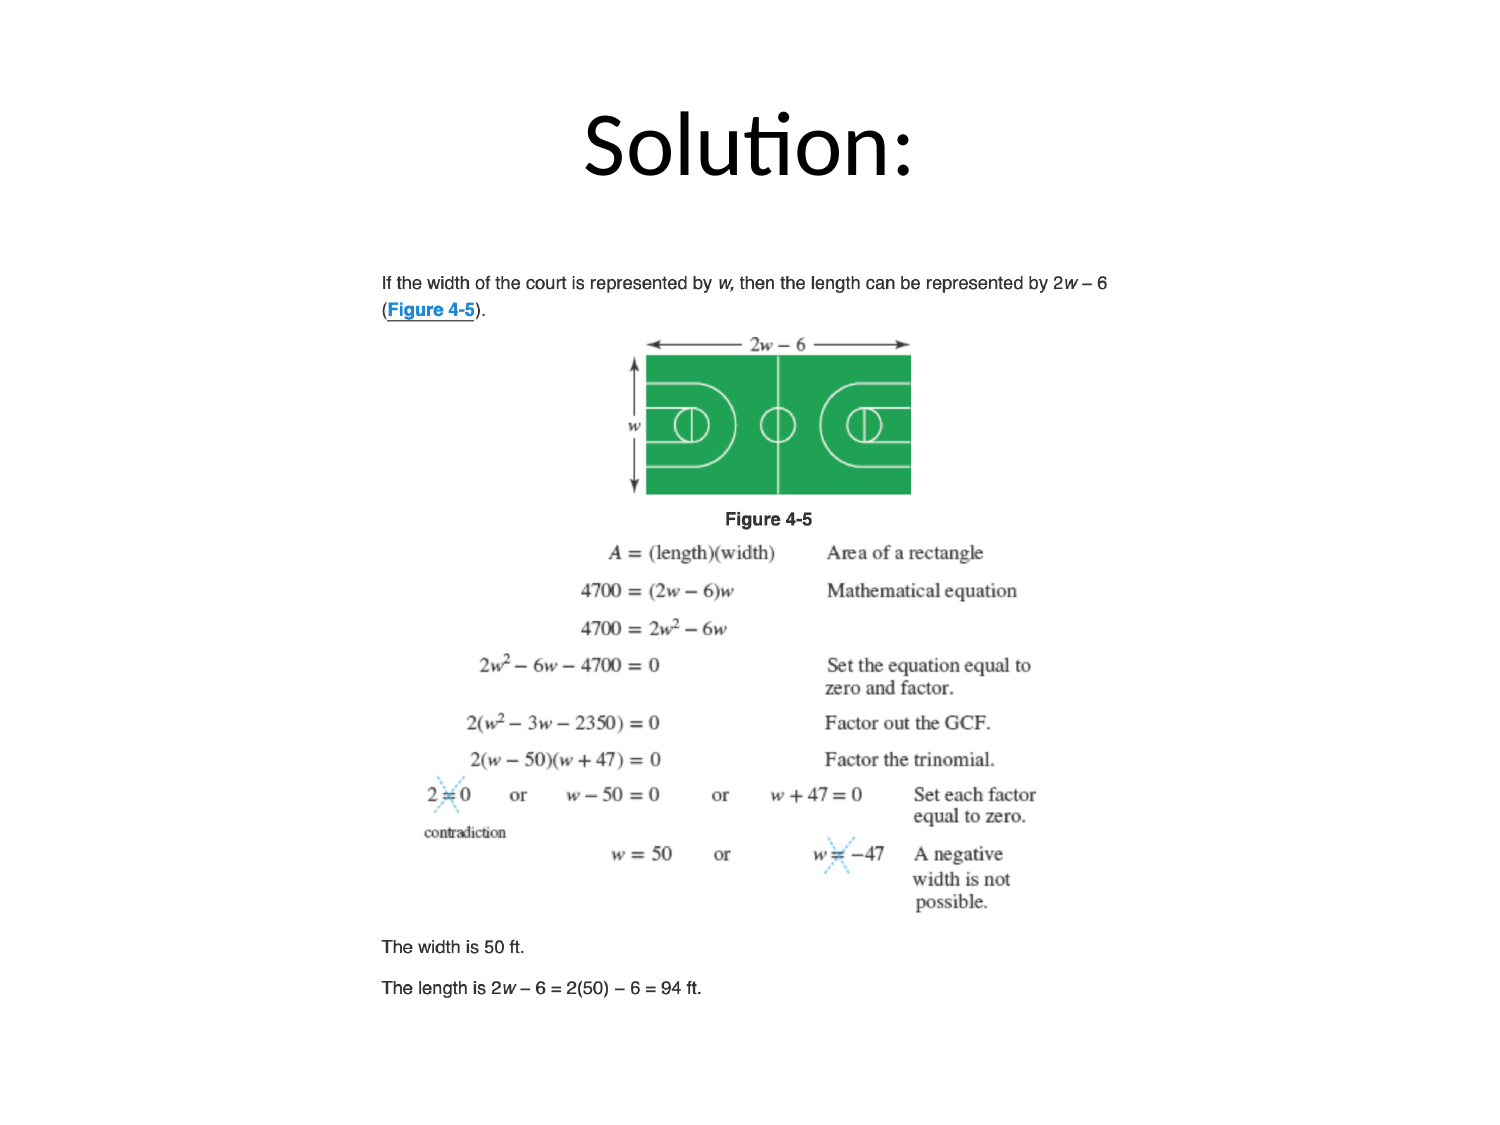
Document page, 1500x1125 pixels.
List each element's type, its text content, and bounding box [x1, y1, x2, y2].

title Solution: [75, 45, 1425, 233]
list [74, 262, 1426, 1006]
